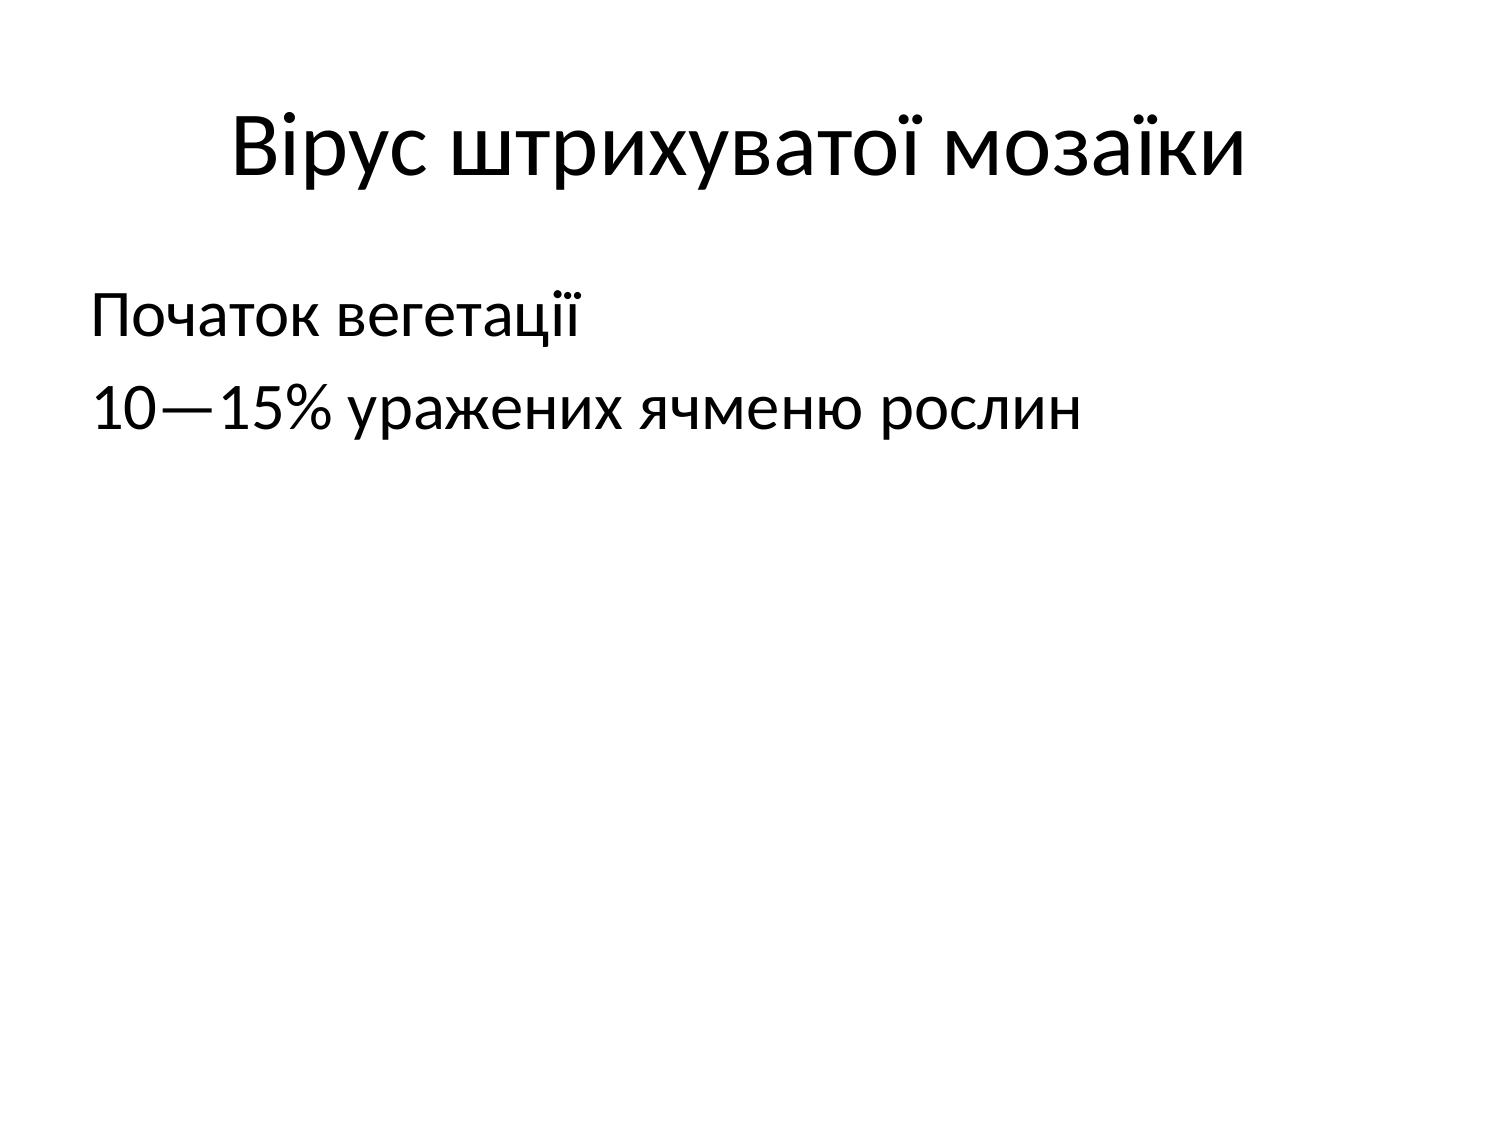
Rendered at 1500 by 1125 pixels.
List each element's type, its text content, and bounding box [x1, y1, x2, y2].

title Вірус штрихуватої мозаїки [75, 45, 1425, 233]
list Початок вегетації 10—15% уражених ячменю рослин [75, 262, 1425, 1005]
